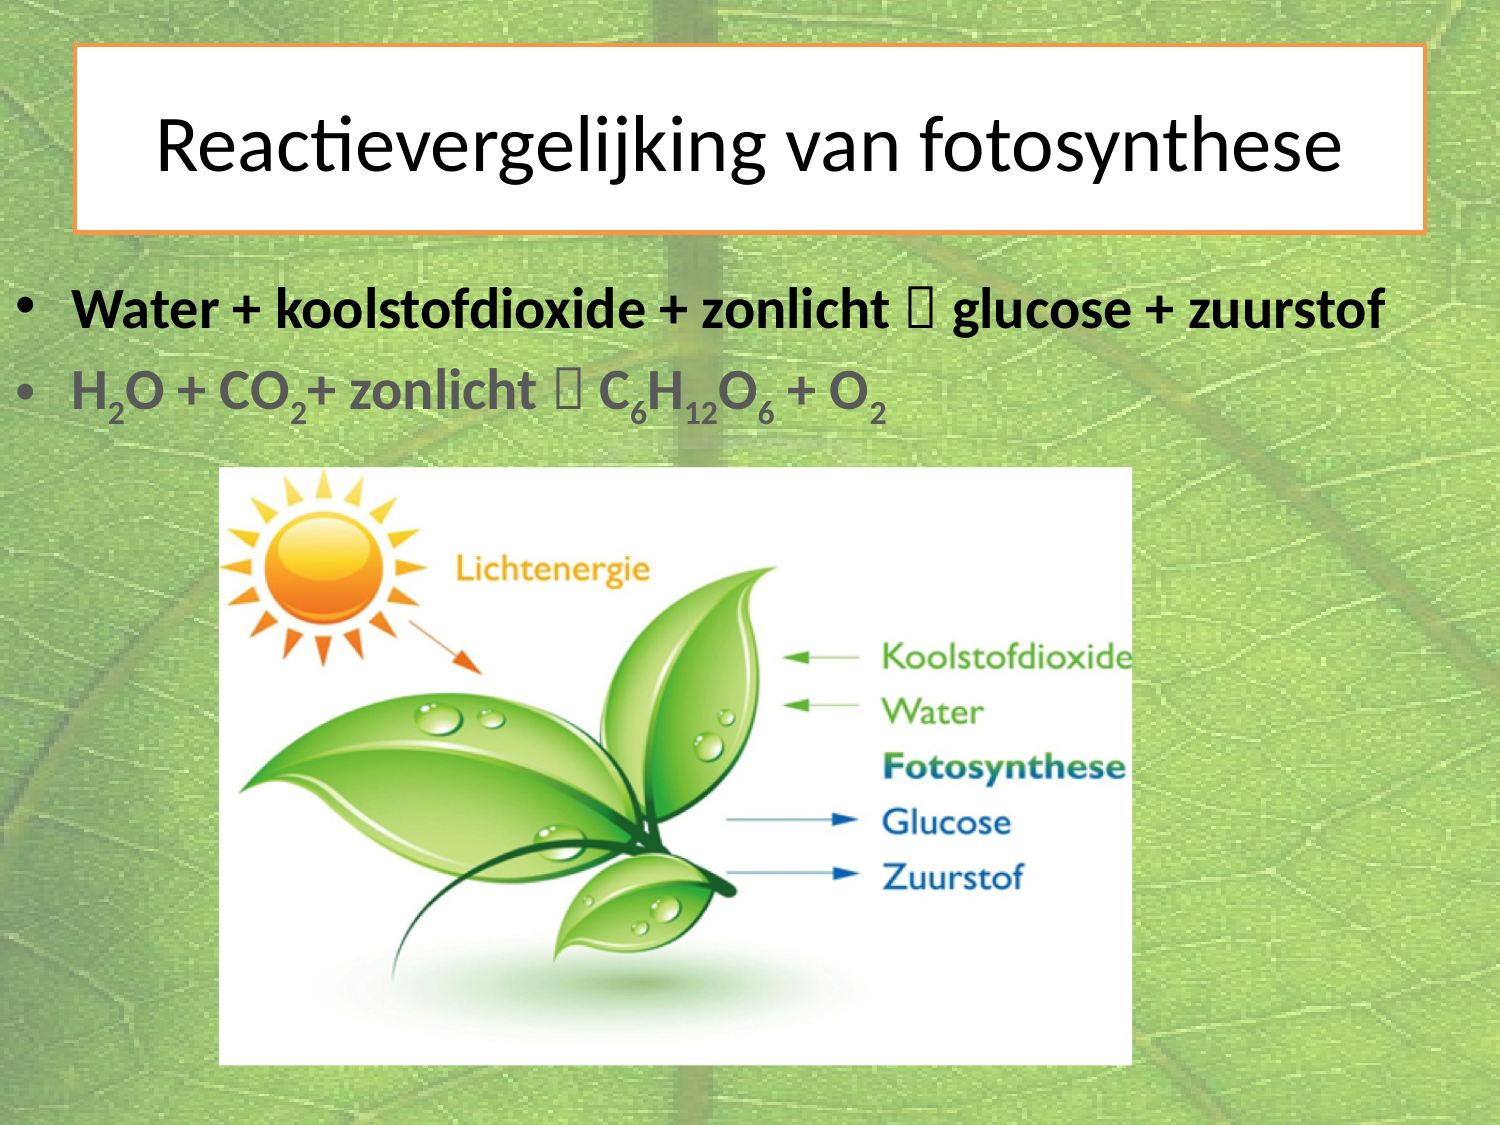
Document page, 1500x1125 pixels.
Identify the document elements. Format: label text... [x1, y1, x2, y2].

picture [218, 467, 1134, 1067]
title Reactievergelijking van fotosynthese [73, 43, 1427, 235]
list Water + koolstofdioxide + zonlicht  glucose + zuurstof H2O + CO2+ zonlicht  C6H12O6 + O2 [0, 262, 1500, 1005]
